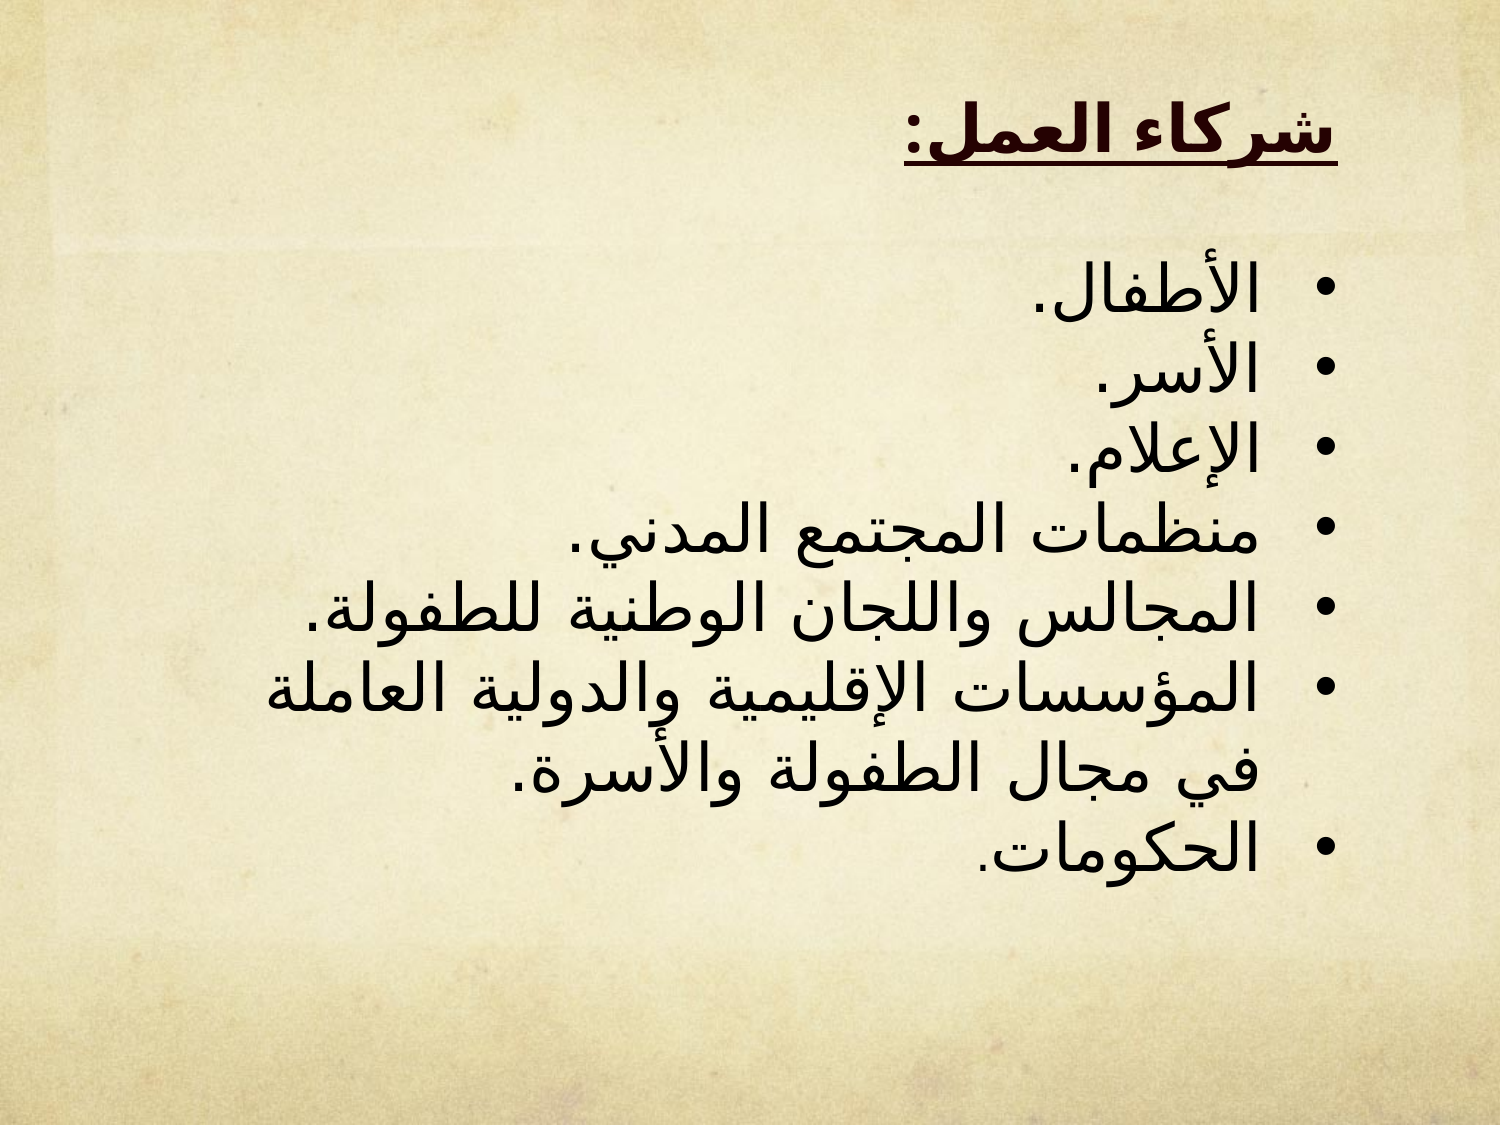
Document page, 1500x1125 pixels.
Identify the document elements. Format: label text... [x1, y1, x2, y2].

picture [0, 0, 1500, 1125]
text_box شركاء العمل: الأطفال. الأسر. الإعلام. منظمات المجتمع المدني. المجالس واللجان الوطنية للطفولة. المؤسسات الإقليمية والدولية العاملة في مجال الطفولة والأسرة. الحكومات. [194, 78, 1353, 893]
